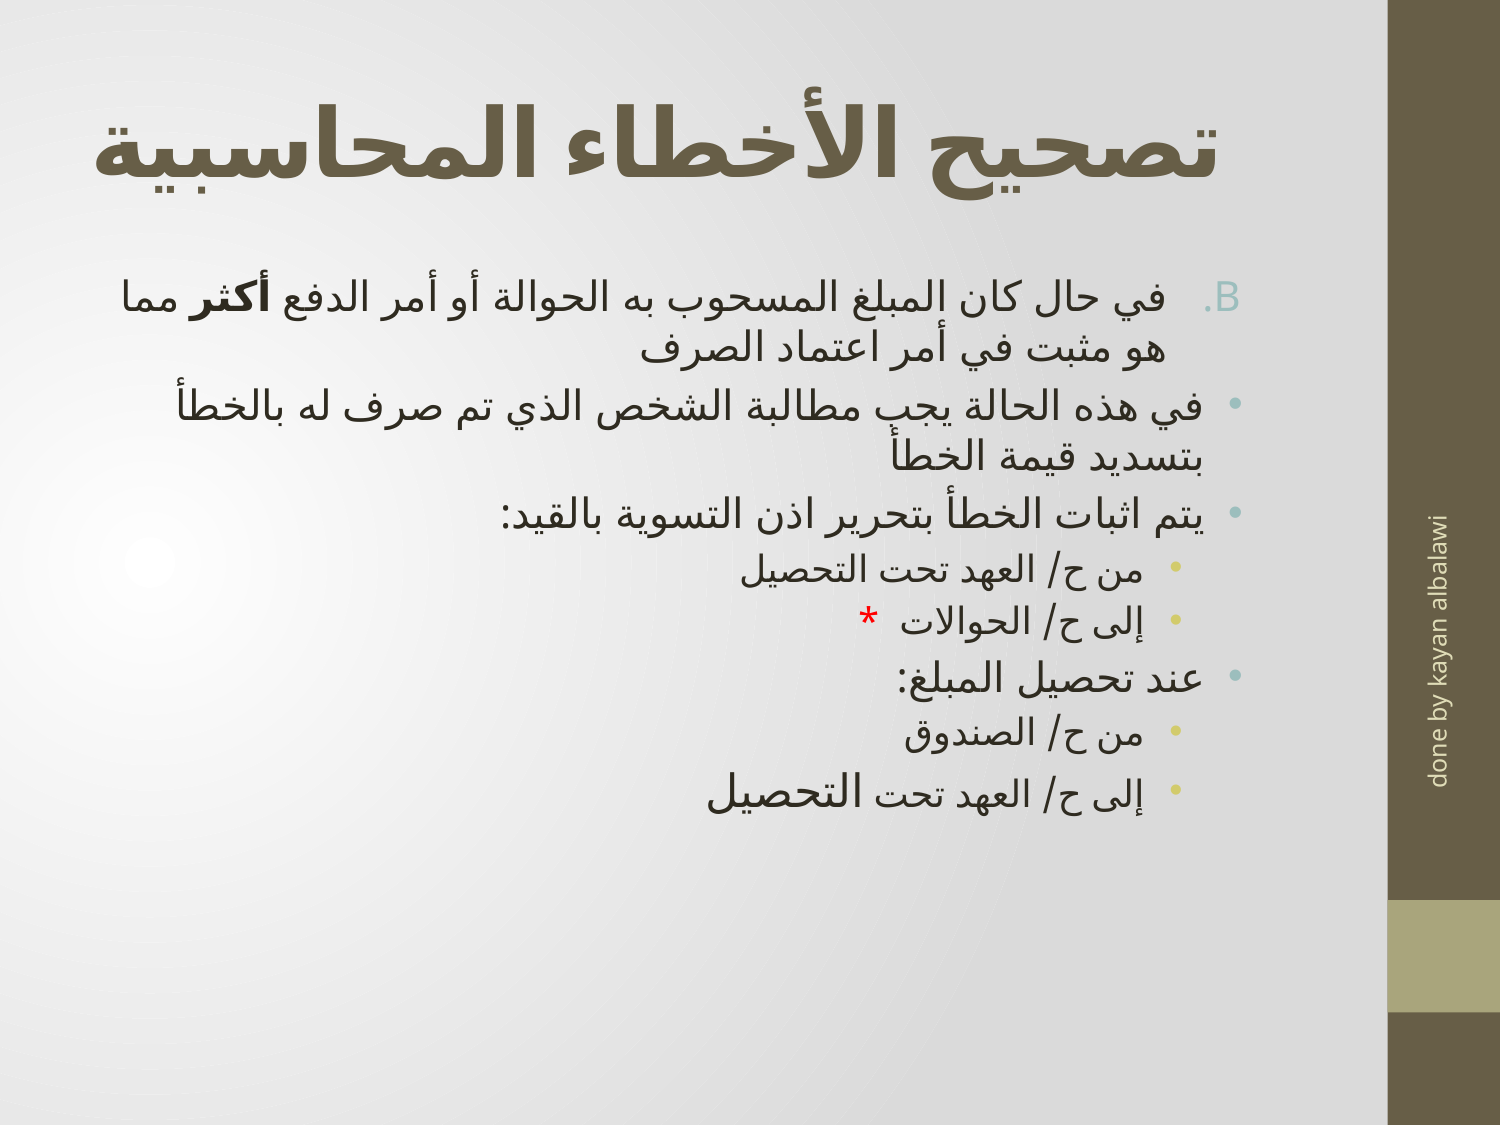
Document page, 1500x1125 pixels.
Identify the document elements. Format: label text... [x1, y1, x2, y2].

footer done by kayan albalawi [1408, 500, 1469, 889]
list في حال كان المبلغ المسحوب به الحوالة أو أمر الدفع أكثر مما هو مثبت في أمر اعتماد الصرف في هذه الحالة يجب مطالبة الشخص الذي تم صرف له بالخطأ بتسديد قيمة الخطأ يتم اثبات الخطأ بتحرير اذن التسوية بالقيد: من ح/ العهد تحت التحصيل إلى ح/ الحوالات * عند تحصيل المبلغ: من ح/ الصندوق إلى ح/ العهد تحت التحصيل [75, 262, 1325, 1050]
title تصحيح الأخطاء المحاسبية [75, 45, 1325, 233]
